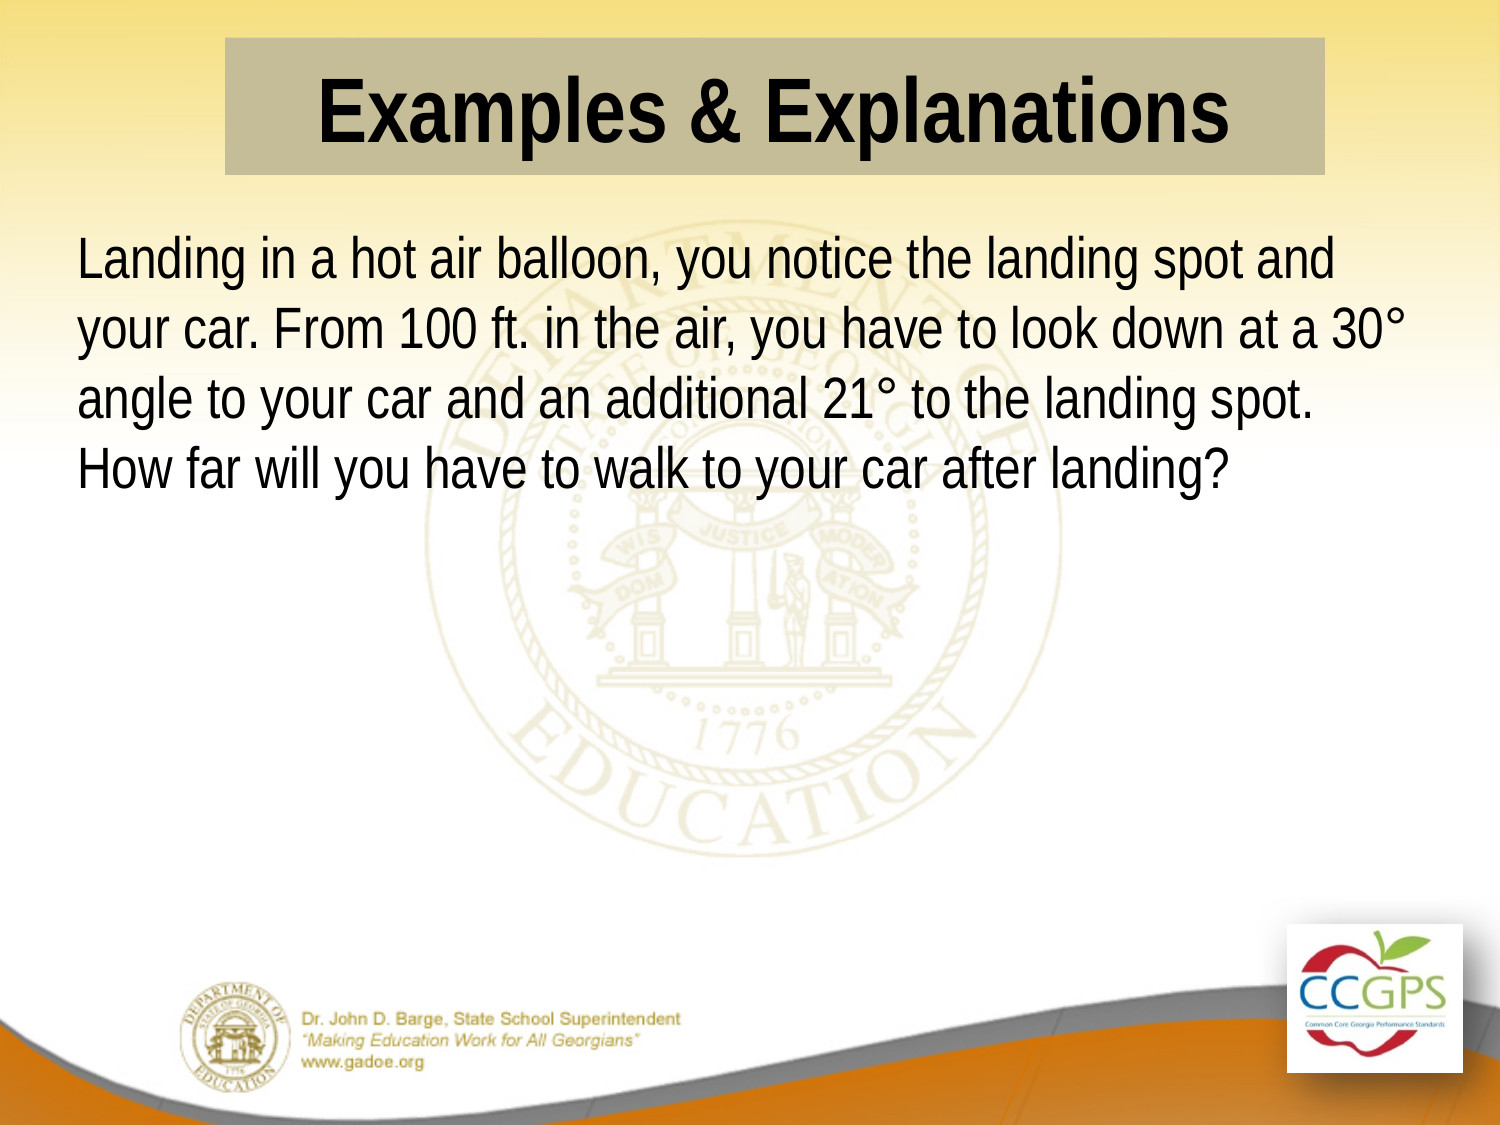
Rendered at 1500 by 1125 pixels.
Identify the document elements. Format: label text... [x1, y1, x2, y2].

picture [0, 0, 1500, 1125]
title Examples & Explanations [224, 37, 1326, 176]
subtitle Landing in a hot air balloon, you notice the landing spot and your car. From 100 ft. in the air, you have to look down at a 30° angle to your car and an additional 21° to the landing spot. How far will you have to walk to your car after landing? [62, 212, 1438, 926]
